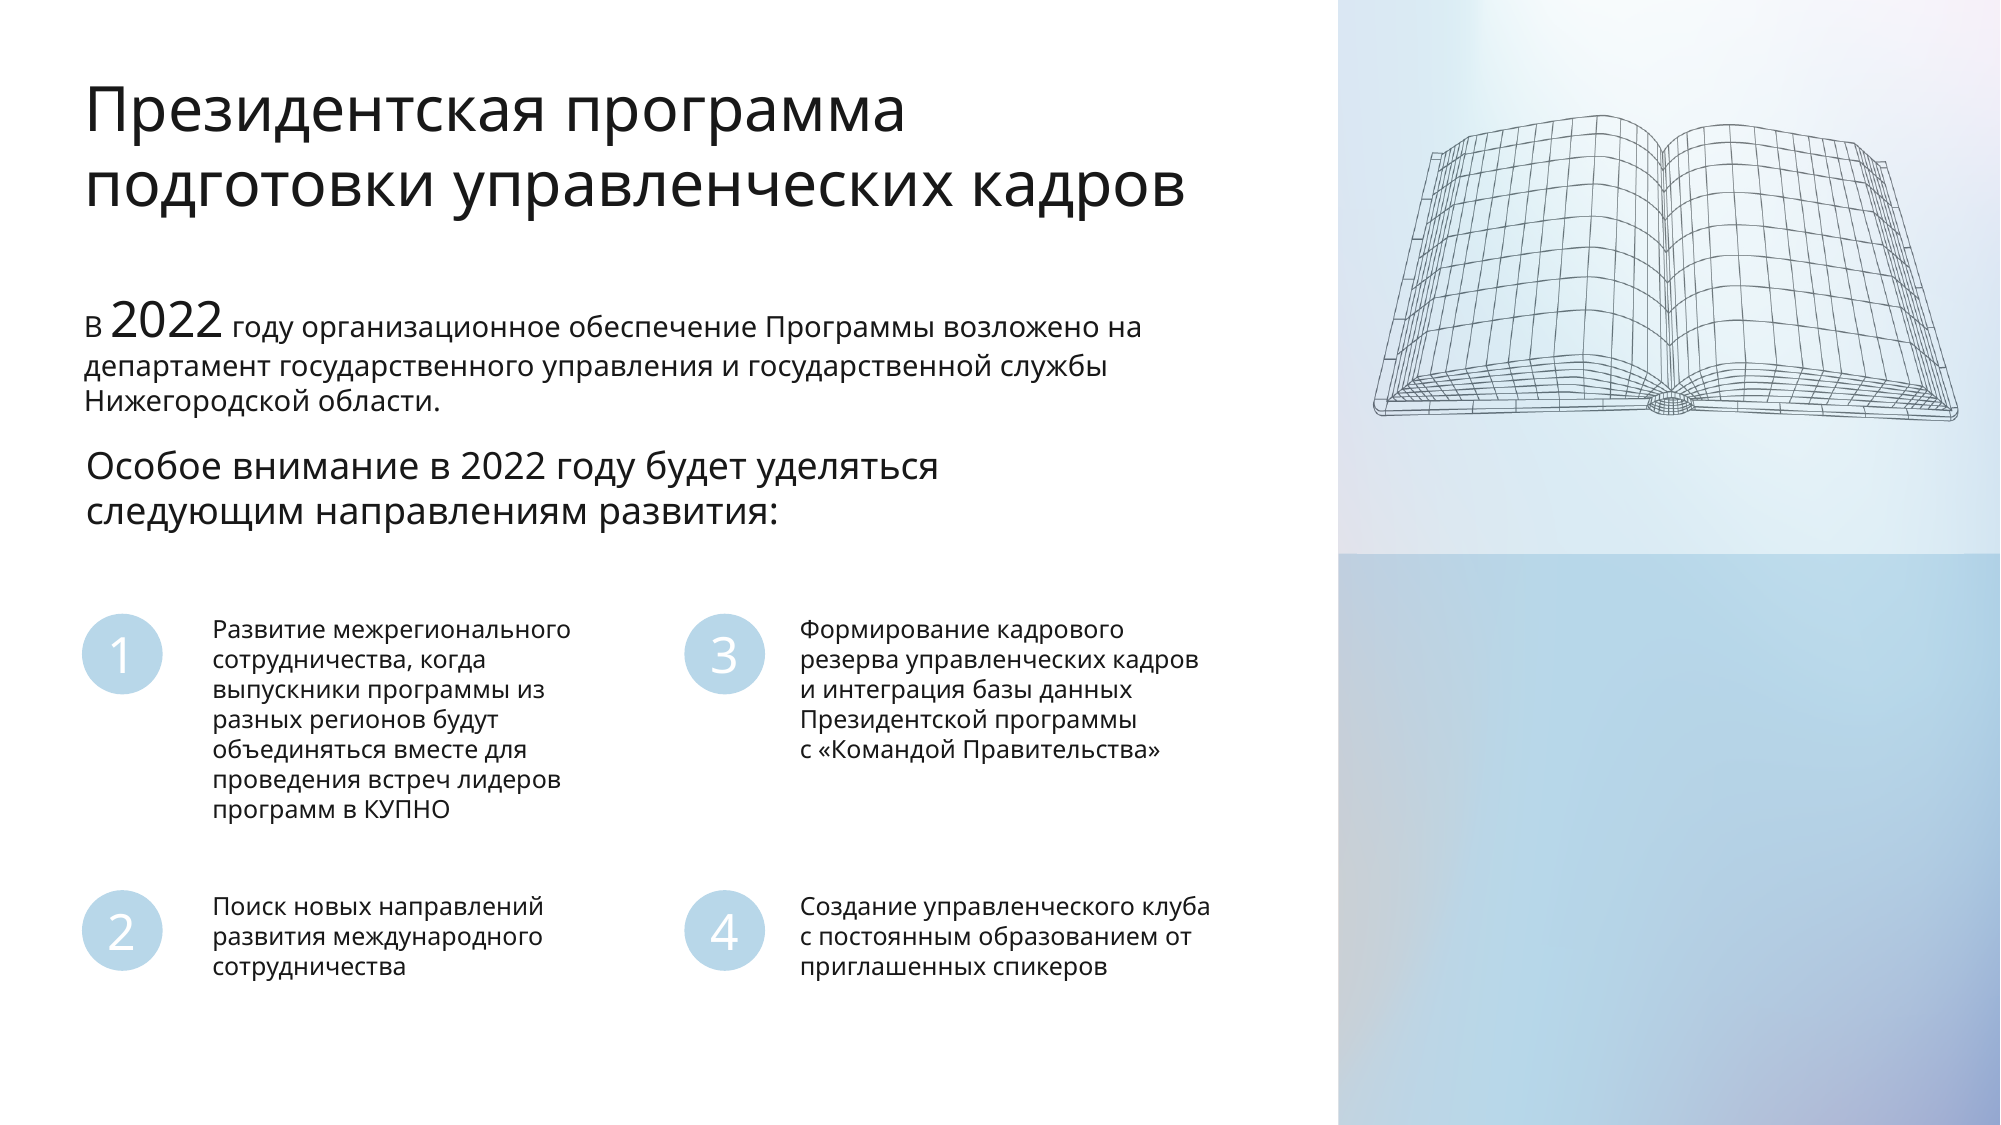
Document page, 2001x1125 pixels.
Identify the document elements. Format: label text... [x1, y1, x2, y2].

text_box 4 [684, 890, 766, 971]
text_box Формирование кадрового резерва управленческих кадров и интеграция базы данных Президентской программы с «Командой Правительства» [799, 613, 1202, 764]
text_box Развитие межрегионального сотрудничества, когда выпускники программы из разных регионов будут объединяться вместе для проведения встреч лидеров программ в КУПНО [212, 613, 626, 824]
text_box Поиск новых направлений развития международного сотрудничества [212, 890, 626, 981]
text_box 1 [81, 613, 163, 695]
text_box Президентская программа подготовки управленческих кадров [82, 61, 1338, 219]
text_box В 2022 году организационное обеспечение Программы возложено на департамент государственного управления и государственной службы Нижегородской области. [82, 280, 1185, 418]
text_box Особое внимание в 2022 году будет уделяться следующим направлениям развития: [85, 442, 981, 533]
picture [1338, 0, 2000, 1125]
text_box [85, 735, 1338, 893]
text_box 3 [684, 613, 766, 695]
text_box Создание управленческого клуба с постоянным образованием от приглашенных спикеров [799, 890, 1213, 981]
text_box 2 [81, 890, 163, 971]
